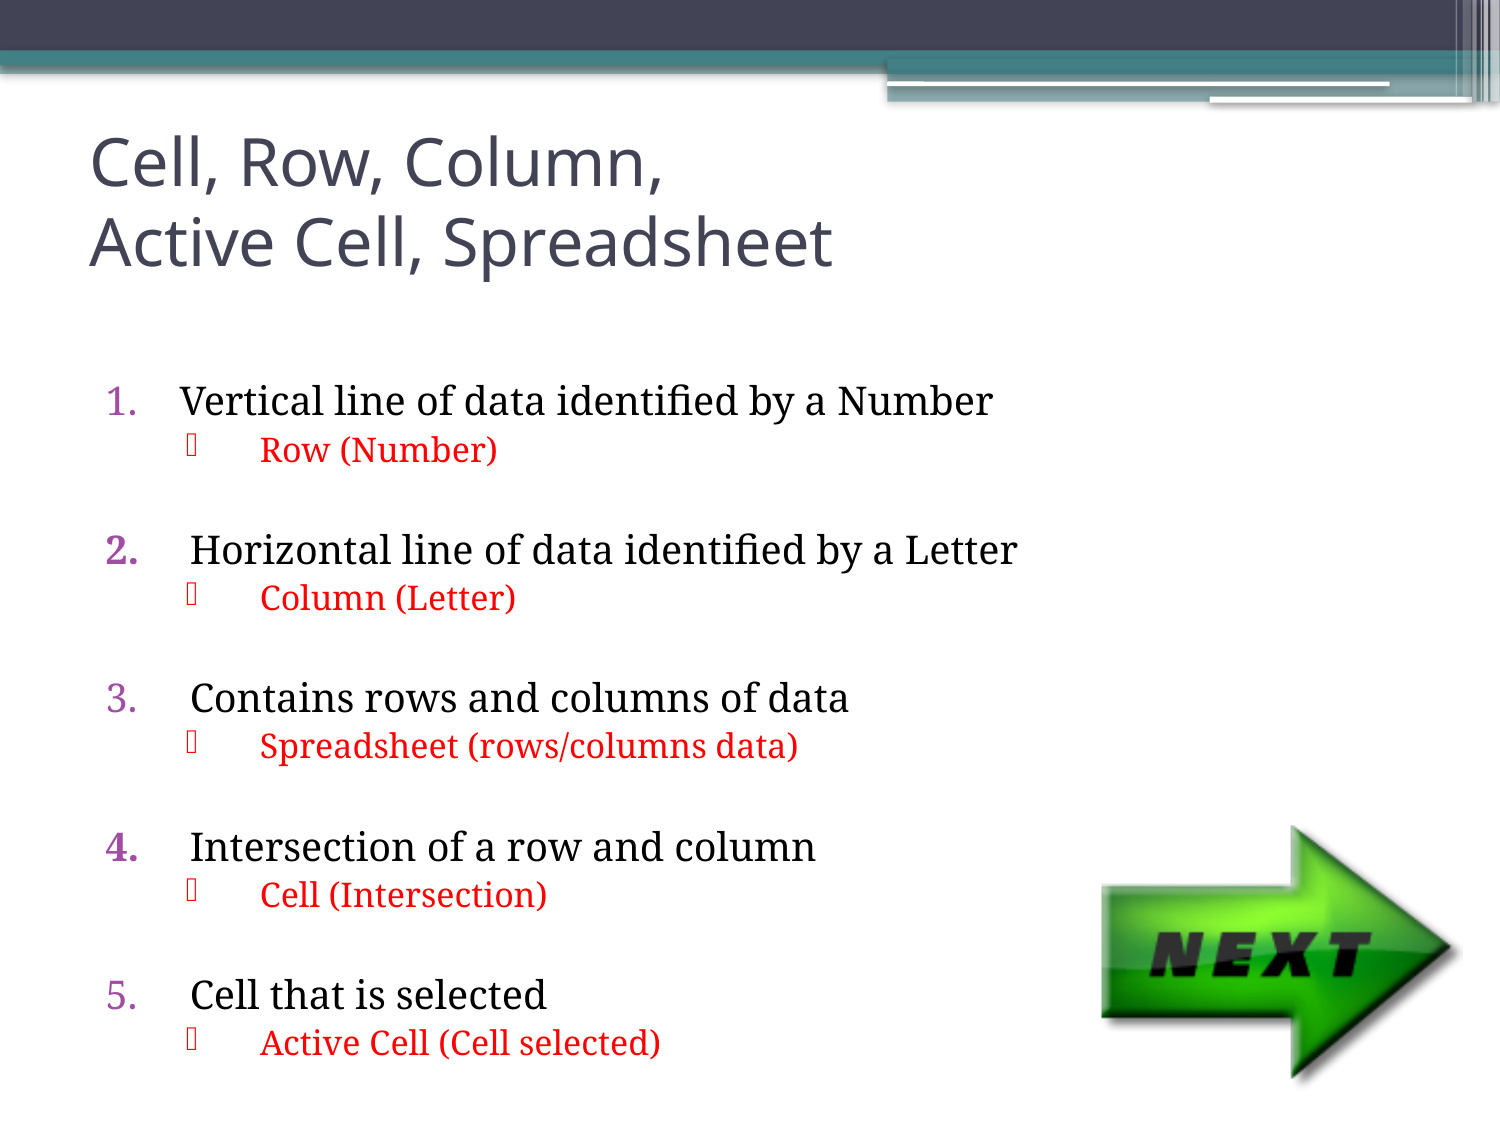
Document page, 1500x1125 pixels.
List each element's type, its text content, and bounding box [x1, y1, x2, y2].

picture [1087, 774, 1463, 1125]
list Vertical line of data identified by a Number Row (Number) Horizontal line of data identified by a Letter Column (Letter) Contains rows and columns of data Spreadsheet (rows/columns data) Intersection of a row and column Cell (Intersection) Cell that is selected Active Cell (Cell selected) [75, 368, 1425, 1079]
title Cell, Row, Column, Active Cell, Spreadsheet [75, 112, 1425, 288]
